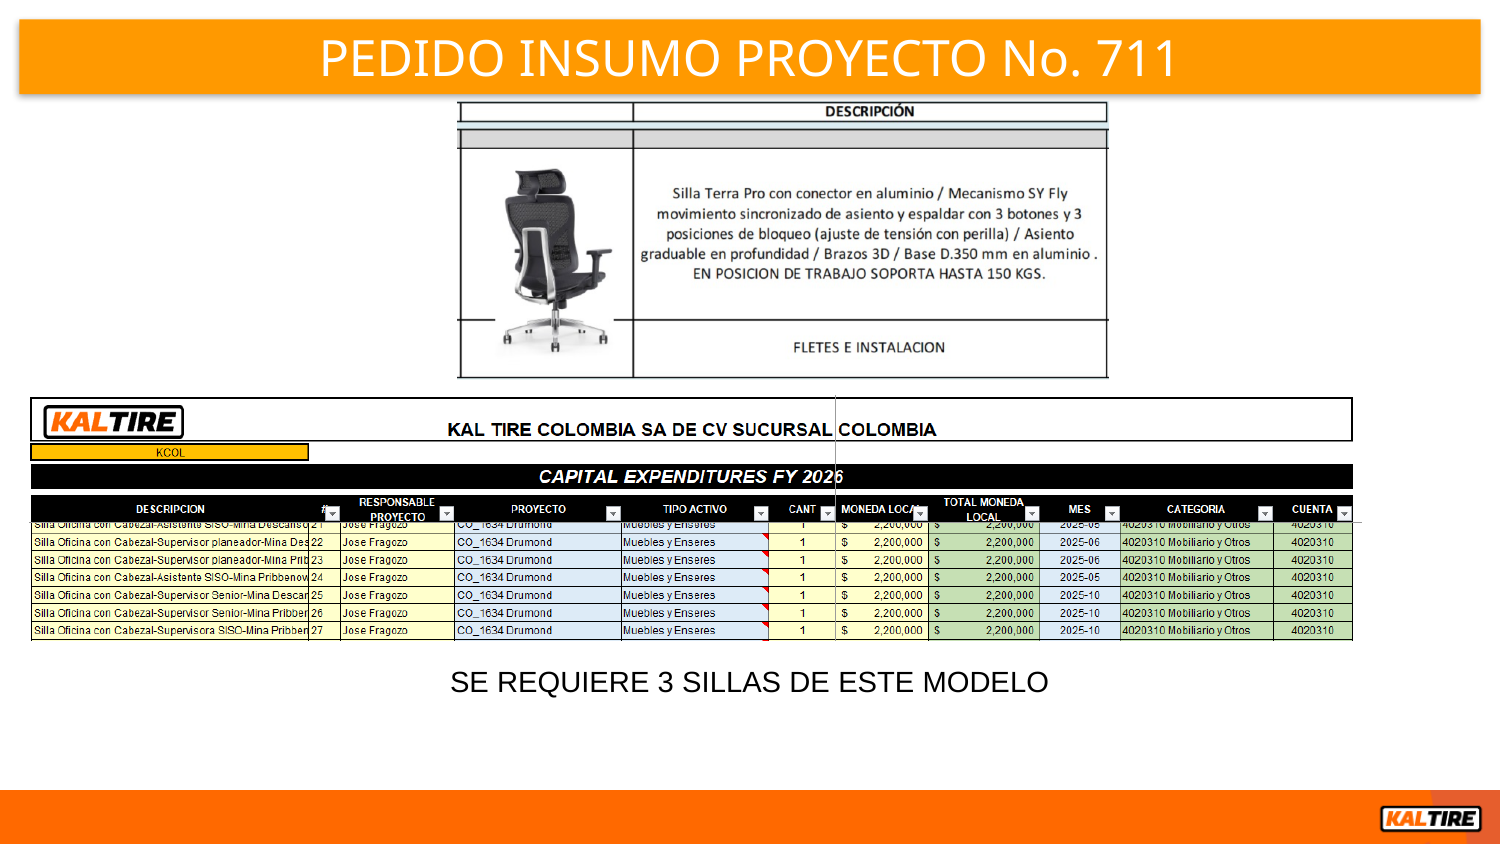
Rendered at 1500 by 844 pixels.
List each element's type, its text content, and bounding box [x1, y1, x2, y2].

picture [457, 101, 1110, 380]
text_box PEDIDO INSUMO PROYECTO No. 711 [19, 19, 1481, 95]
text_box SE REQUIERE 3 SILLAS DE ESTE MODELO [71, 656, 1429, 707]
picture [29, 395, 1362, 641]
picture [0, 790, 1500, 844]
